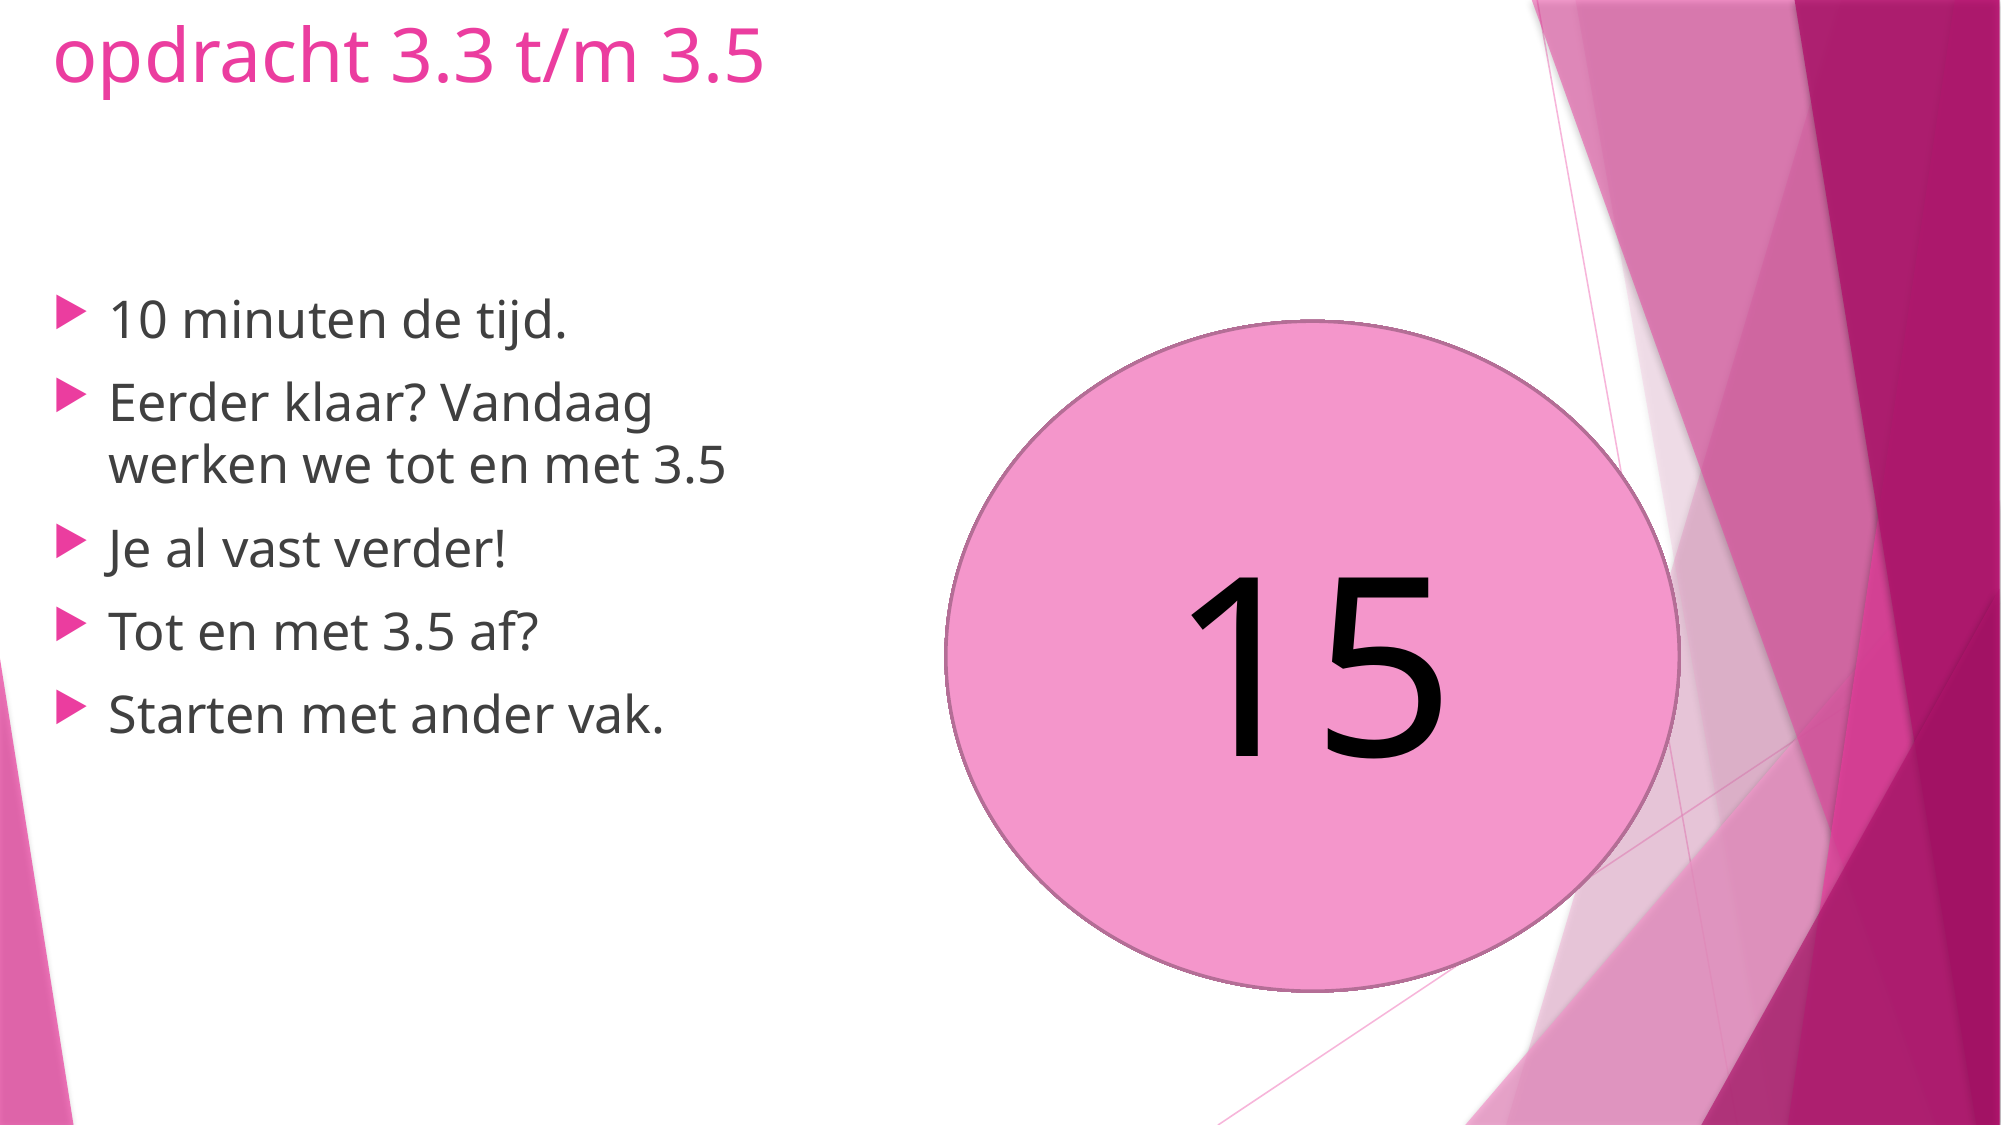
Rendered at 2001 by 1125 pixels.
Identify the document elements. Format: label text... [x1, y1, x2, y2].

title opdracht 3.3 t/m 3.5 [37, 0, 1494, 260]
list 10 minuten de tijd. Eerder klaar? Vandaag werken we tot en met 3.5 Je al vast verder! Tot en met 3.5 af? Starten met ander vak. [37, 278, 818, 1013]
text_box 15 [944, 319, 1681, 993]
